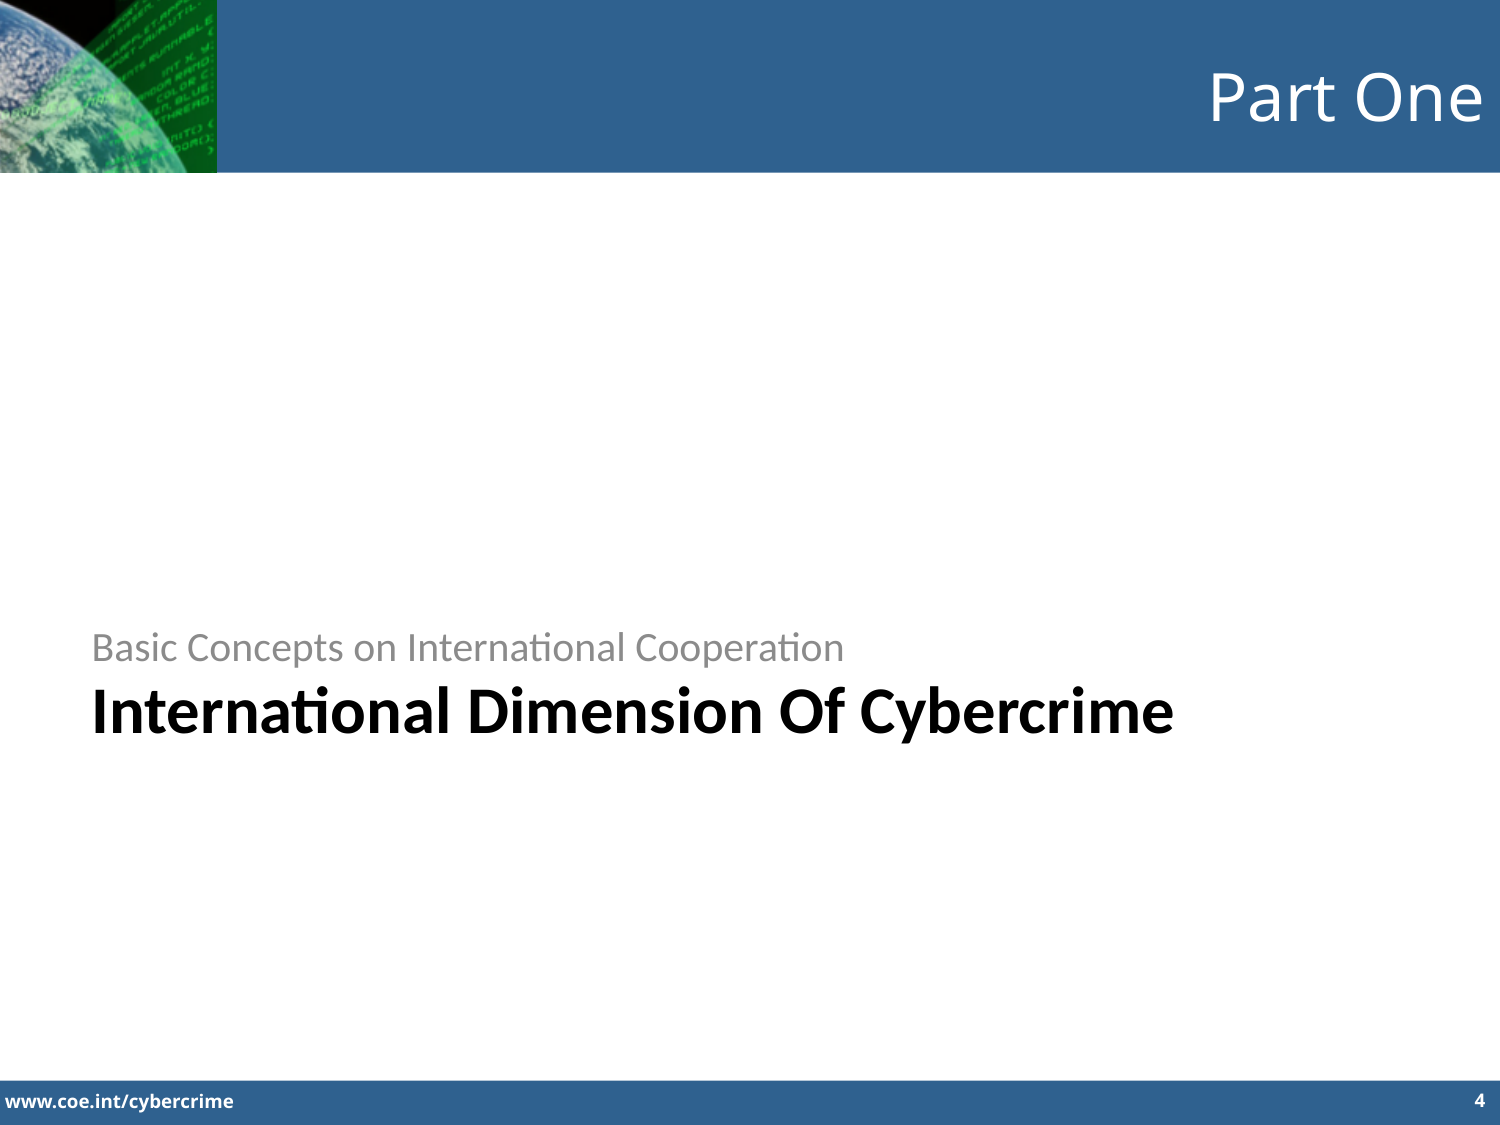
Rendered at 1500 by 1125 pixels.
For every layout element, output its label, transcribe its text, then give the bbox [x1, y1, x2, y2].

text_box Part One [309, 18, 1500, 171]
slide_number 4 [1149, 1081, 1500, 1125]
text_box International Dimension Of Cybercrime [76, 675, 1500, 754]
picture [0, 1, 217, 173]
text_box Basic Concepts on International Cooperation [76, 617, 1352, 676]
